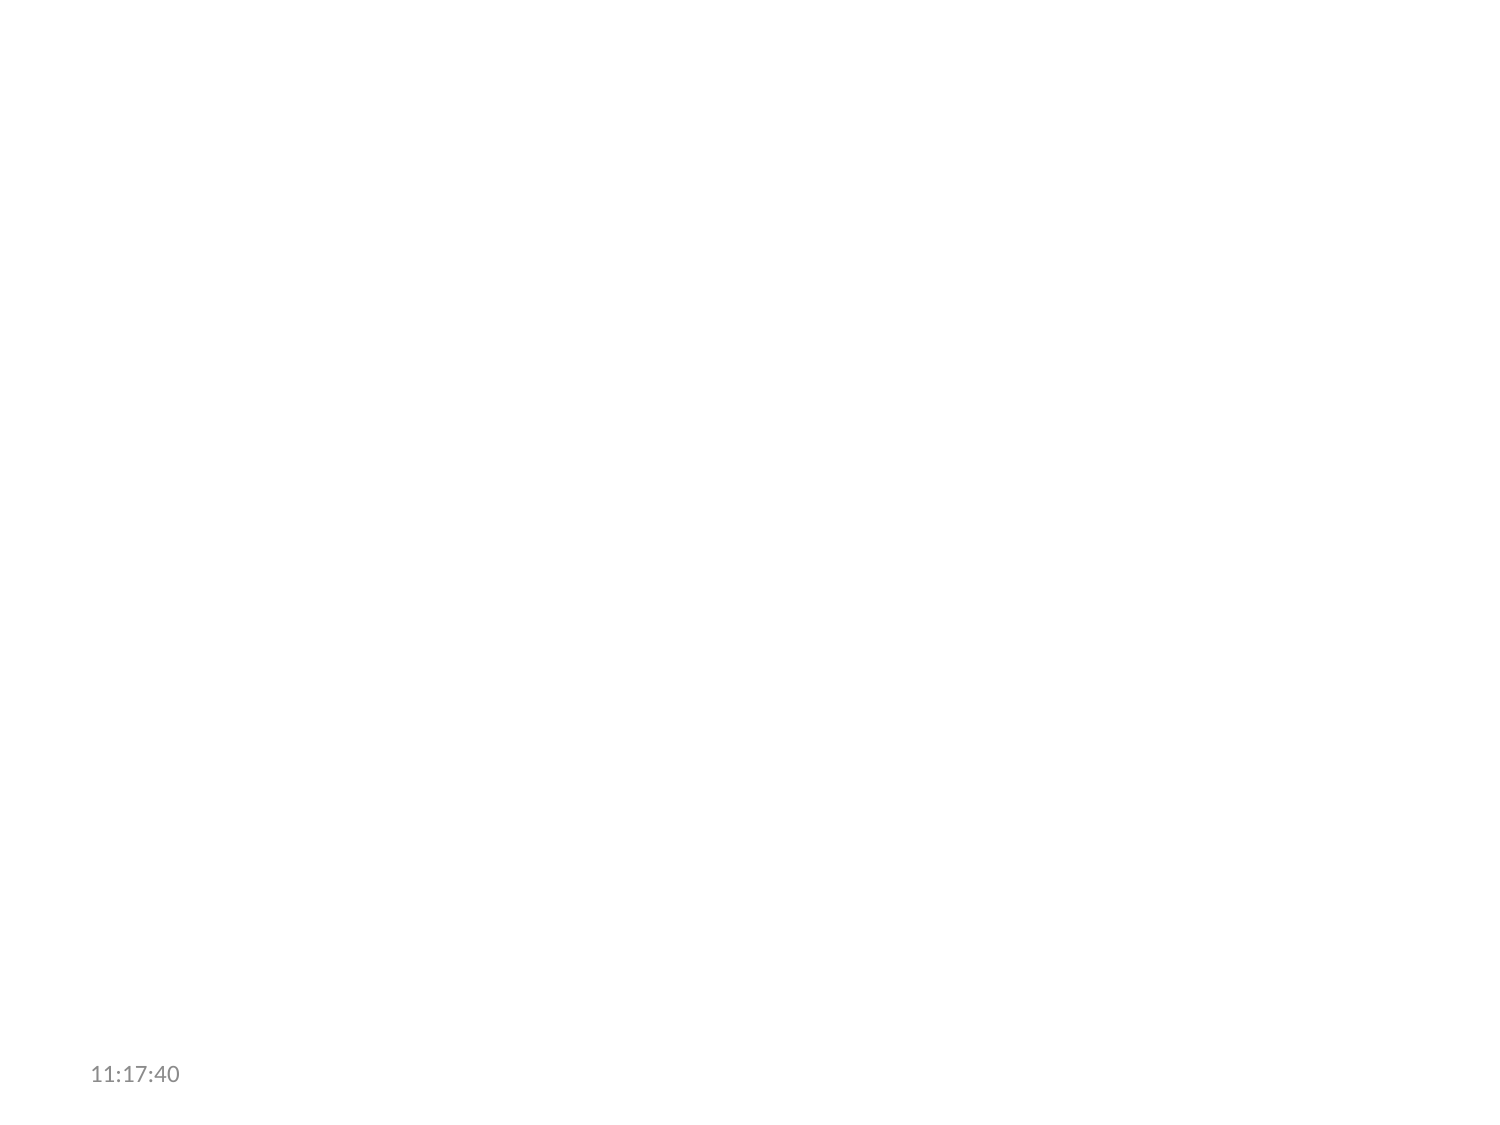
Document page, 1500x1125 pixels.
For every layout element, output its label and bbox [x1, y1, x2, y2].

slide_number [75, 1042, 425, 1103]
